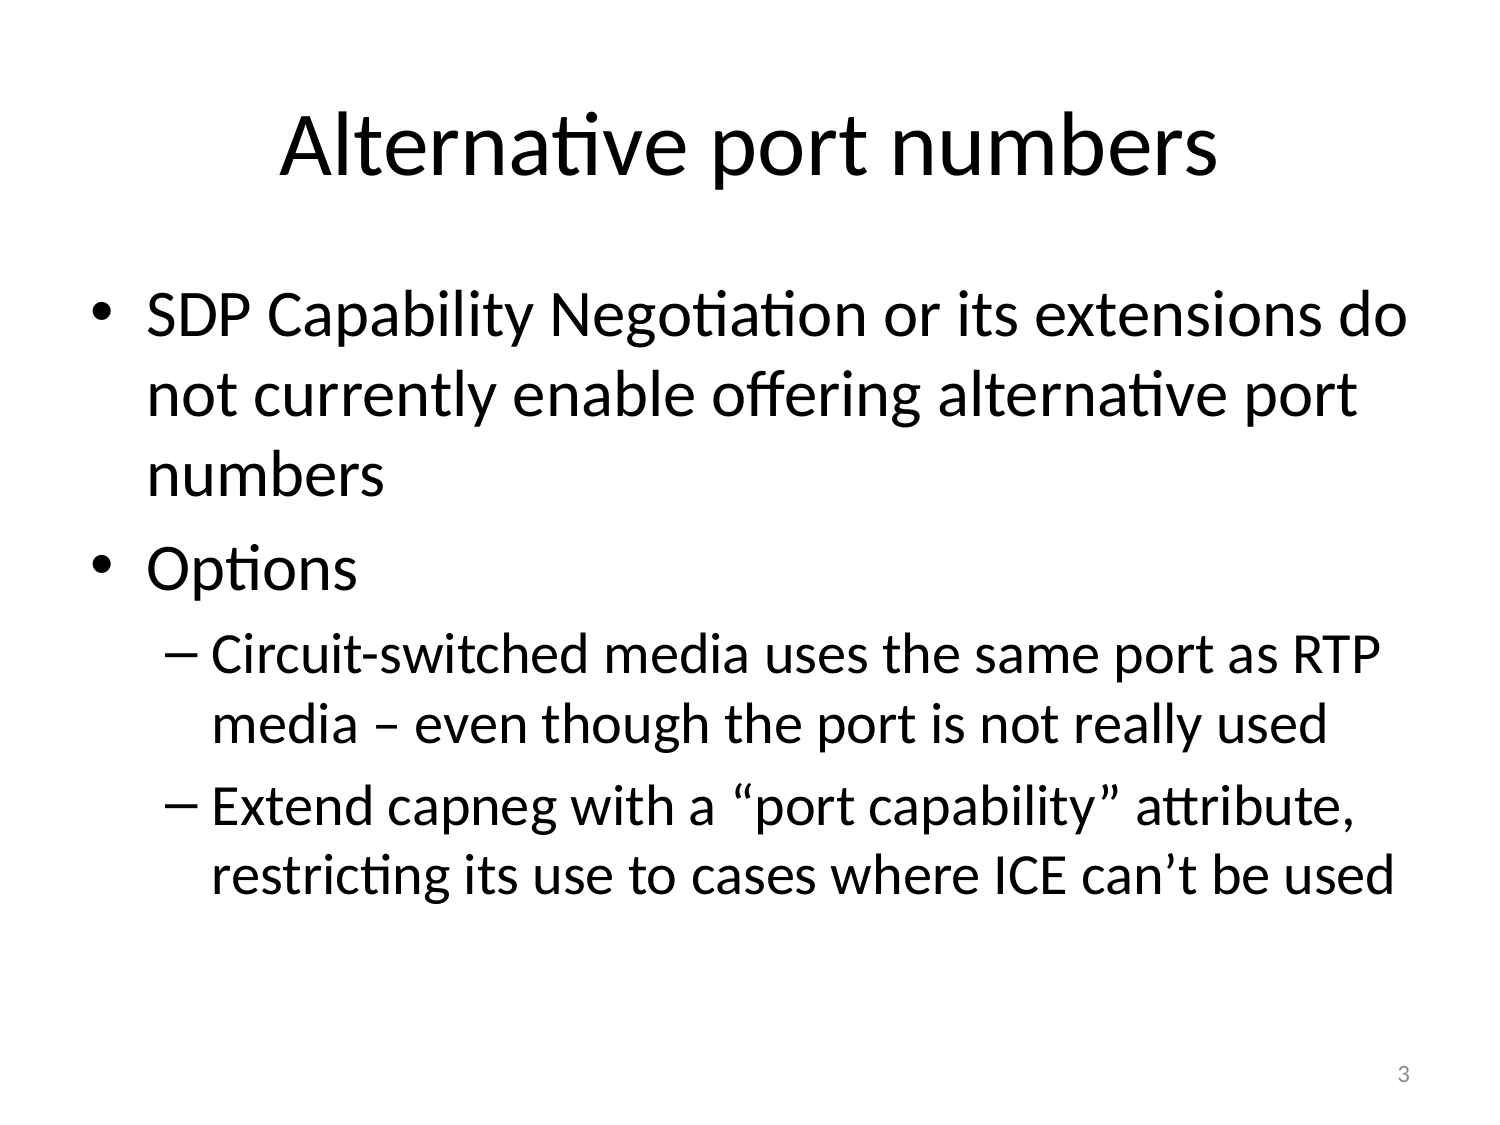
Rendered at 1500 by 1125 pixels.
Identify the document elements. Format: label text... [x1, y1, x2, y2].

title Alternative port numbers [75, 45, 1425, 233]
list SDP Capability Negotiation or its extensions do not currently enable offering alternative port numbers Options Circuit-switched media uses the same port as RTP media – even though the port is not really used Extend capneg with a “port capability” attribute, restricting its use to cases where ICE can’t be used [75, 262, 1425, 1005]
slide_number 3 [1074, 1042, 1425, 1103]
